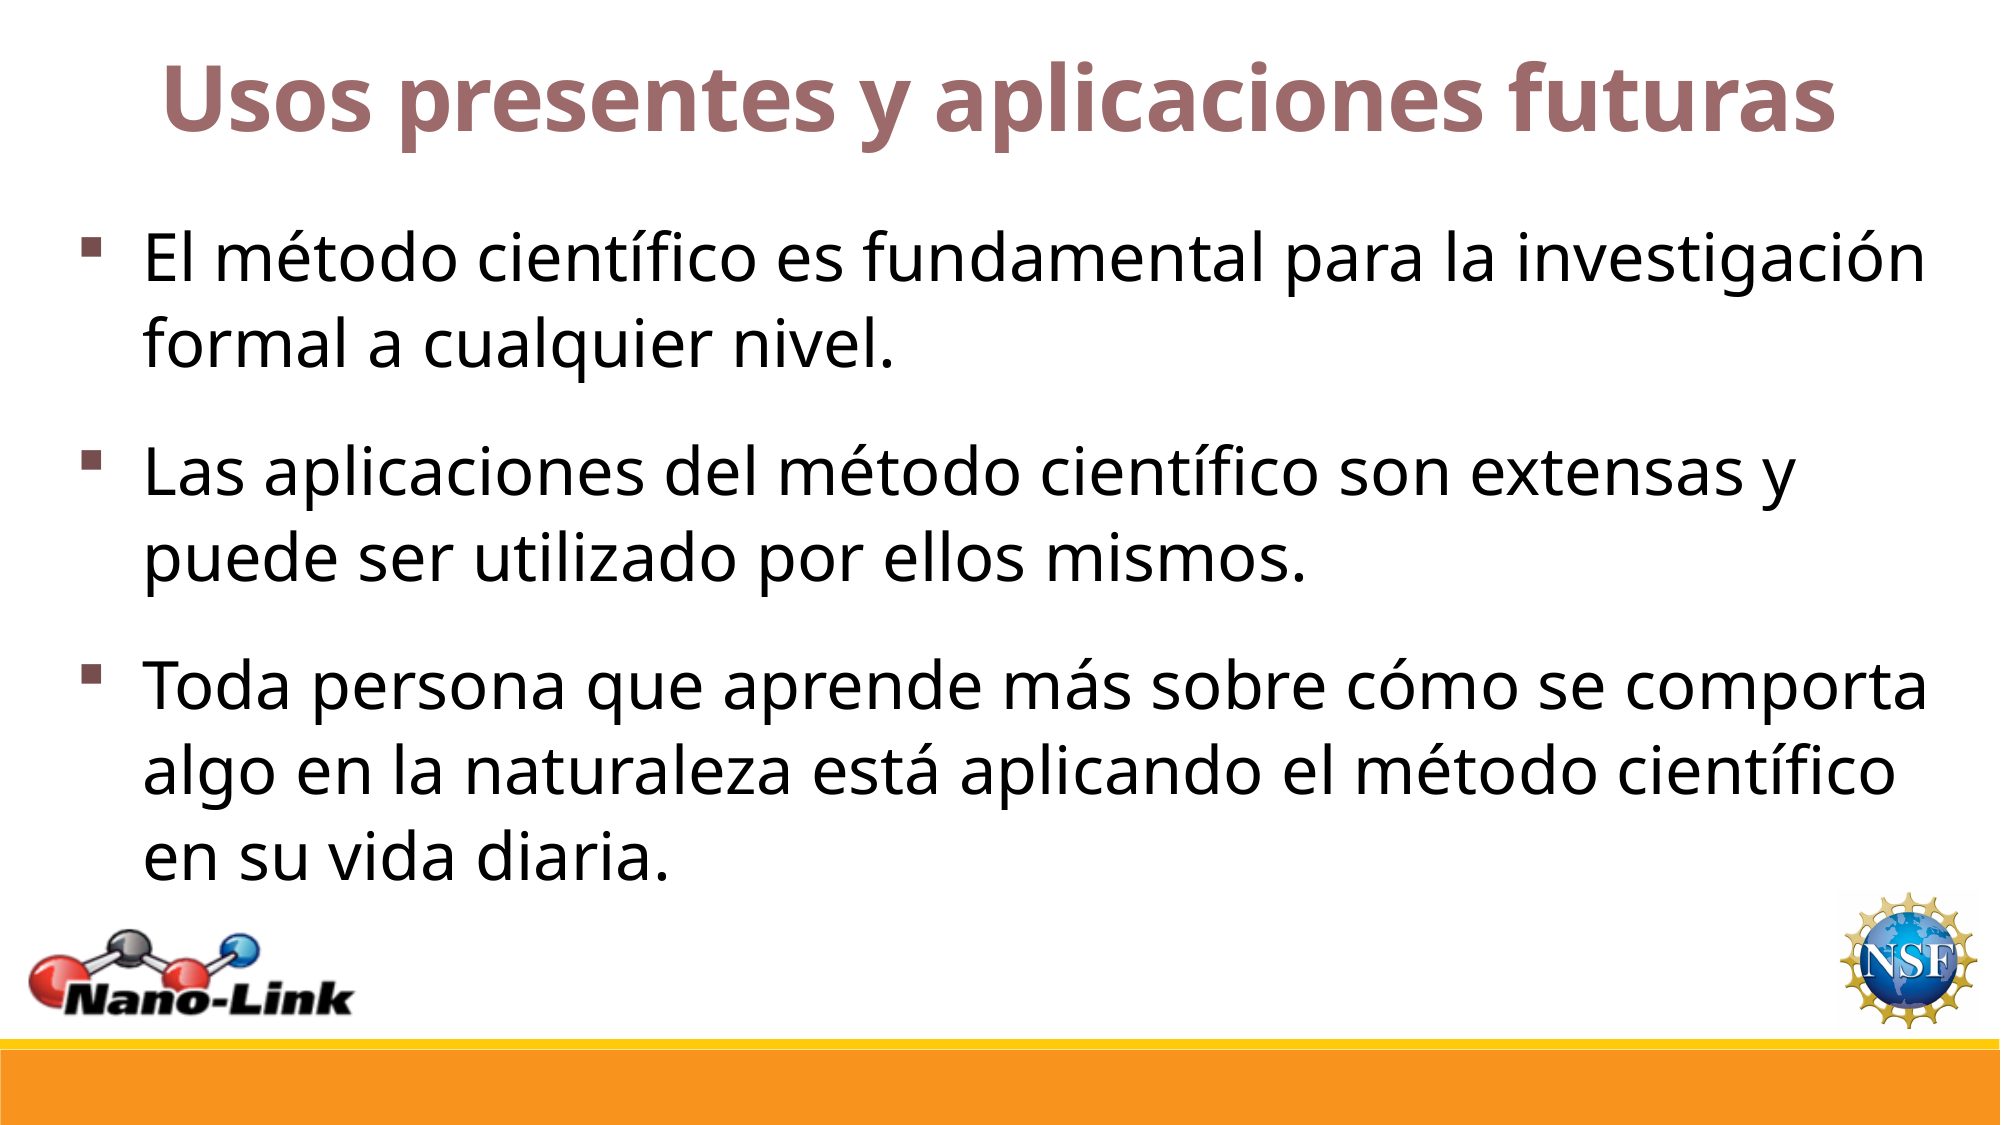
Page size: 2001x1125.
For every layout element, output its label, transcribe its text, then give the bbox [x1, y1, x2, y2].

picture [19, 916, 374, 1032]
text_box El método científico es fundamental para la investigación formal a cualquier nivel. Las aplicaciones del método científico son extensas y puede ser utilizado por ellos mismos. Toda persona que aprende más sobre cómo se comporta algo en la naturaleza está aplicando el método científico en su vida diaria. [34, 202, 1957, 901]
picture [1835, 889, 1981, 1032]
text_box Usos presentes y aplicaciones futuras [0, 9, 2000, 198]
